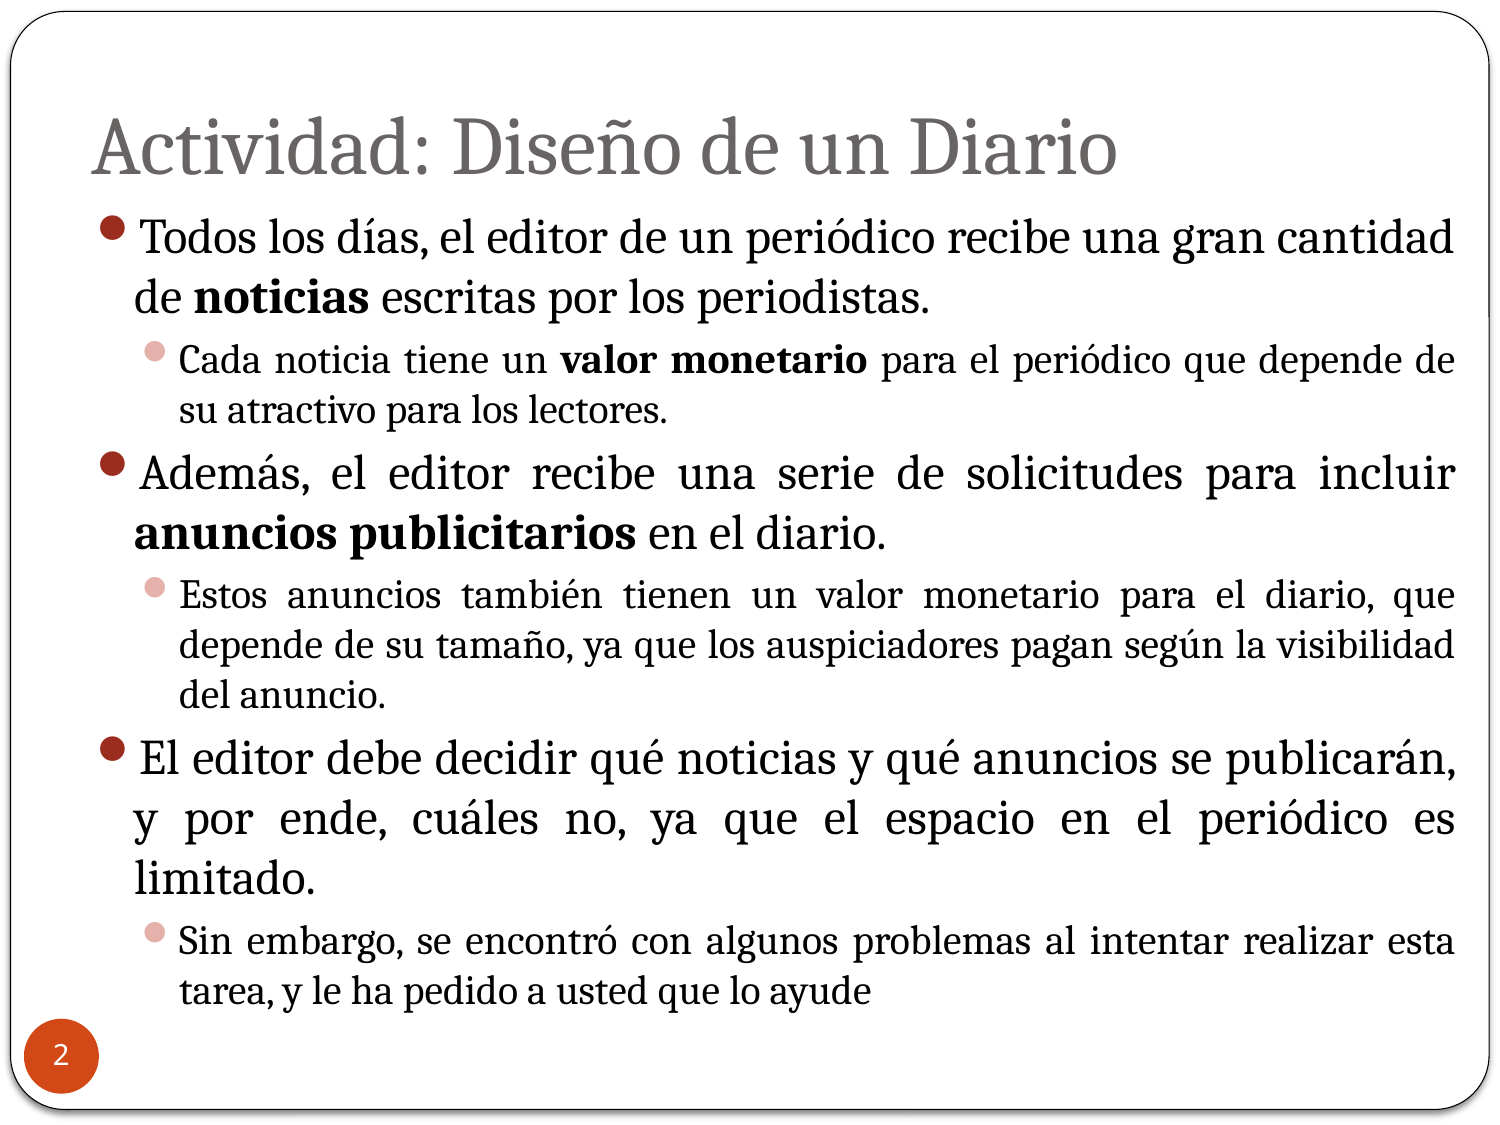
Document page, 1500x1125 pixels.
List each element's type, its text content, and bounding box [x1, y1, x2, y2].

list Todos los días, el editor de un periódico recibe una gran cantidad de noticias escritas por los periodistas. Cada noticia tiene un valor monetario para el periódico que depende de su atractivo para los lectores. Además, el editor recibe una serie de solicitudes para incluir anuncios publicitarios en el diario. Estos anuncios también tienen un valor monetario para el diario, que depende de su tamaño, ya que los auspiciadores pagan según la visibilidad del anuncio. El editor debe decidir qué noticias y qué anuncios se publicarán, y por ende, cuáles no, ya que el espacio en el periódico es limitado. Sin embargo, se encontró con algunos problemas al intentar realizar esta tarea, y le ha pedido a usted que lo ayude [29, 196, 1471, 1106]
slide_number 2 [23, 1018, 99, 1094]
title Actividad: Diseño de un Diario [76, 19, 1447, 196]
